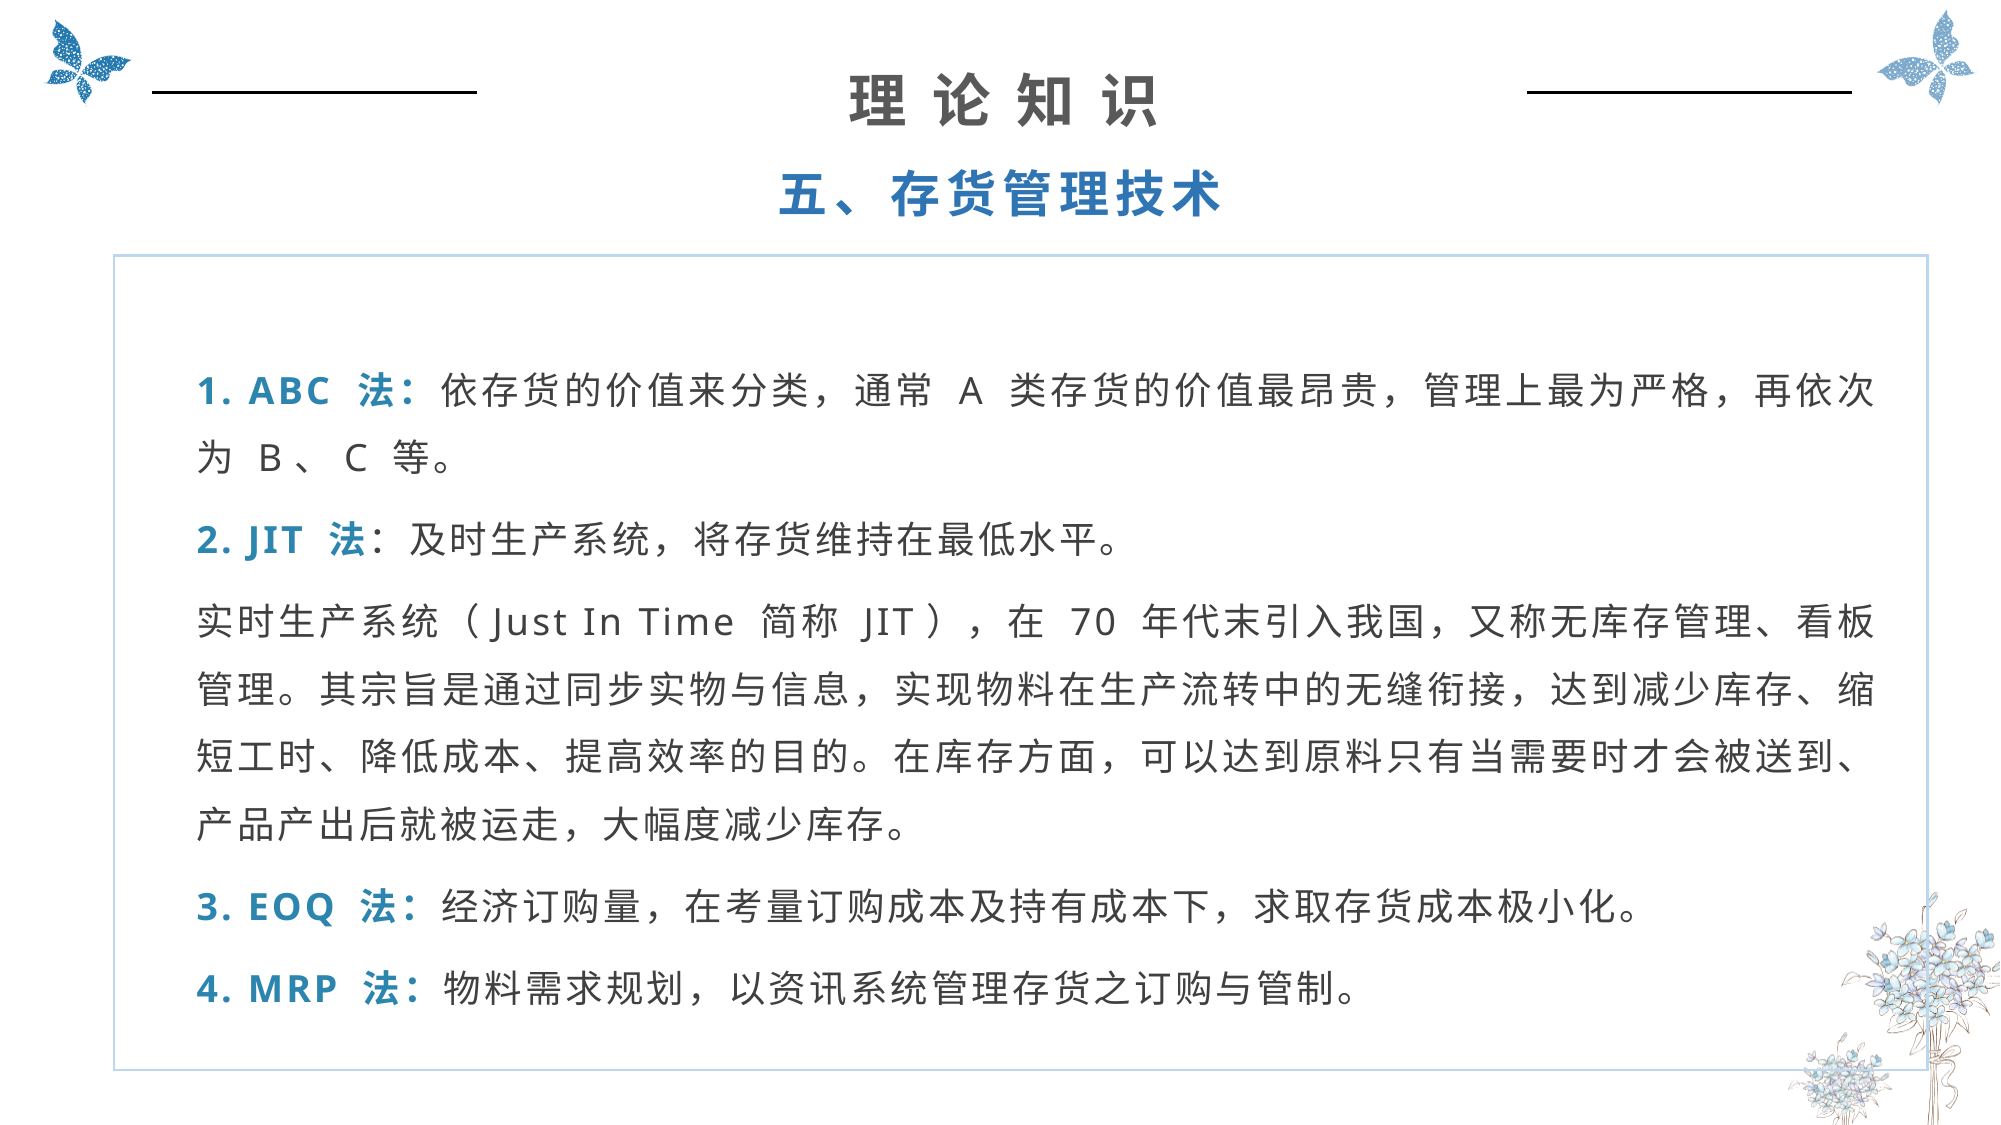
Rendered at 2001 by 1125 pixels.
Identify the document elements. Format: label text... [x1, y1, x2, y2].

text_box 五、存货管理技术 [763, 155, 1237, 230]
picture [1788, 892, 2000, 1125]
text_box [113, 254, 1928, 1071]
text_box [151, 55, 1852, 142]
